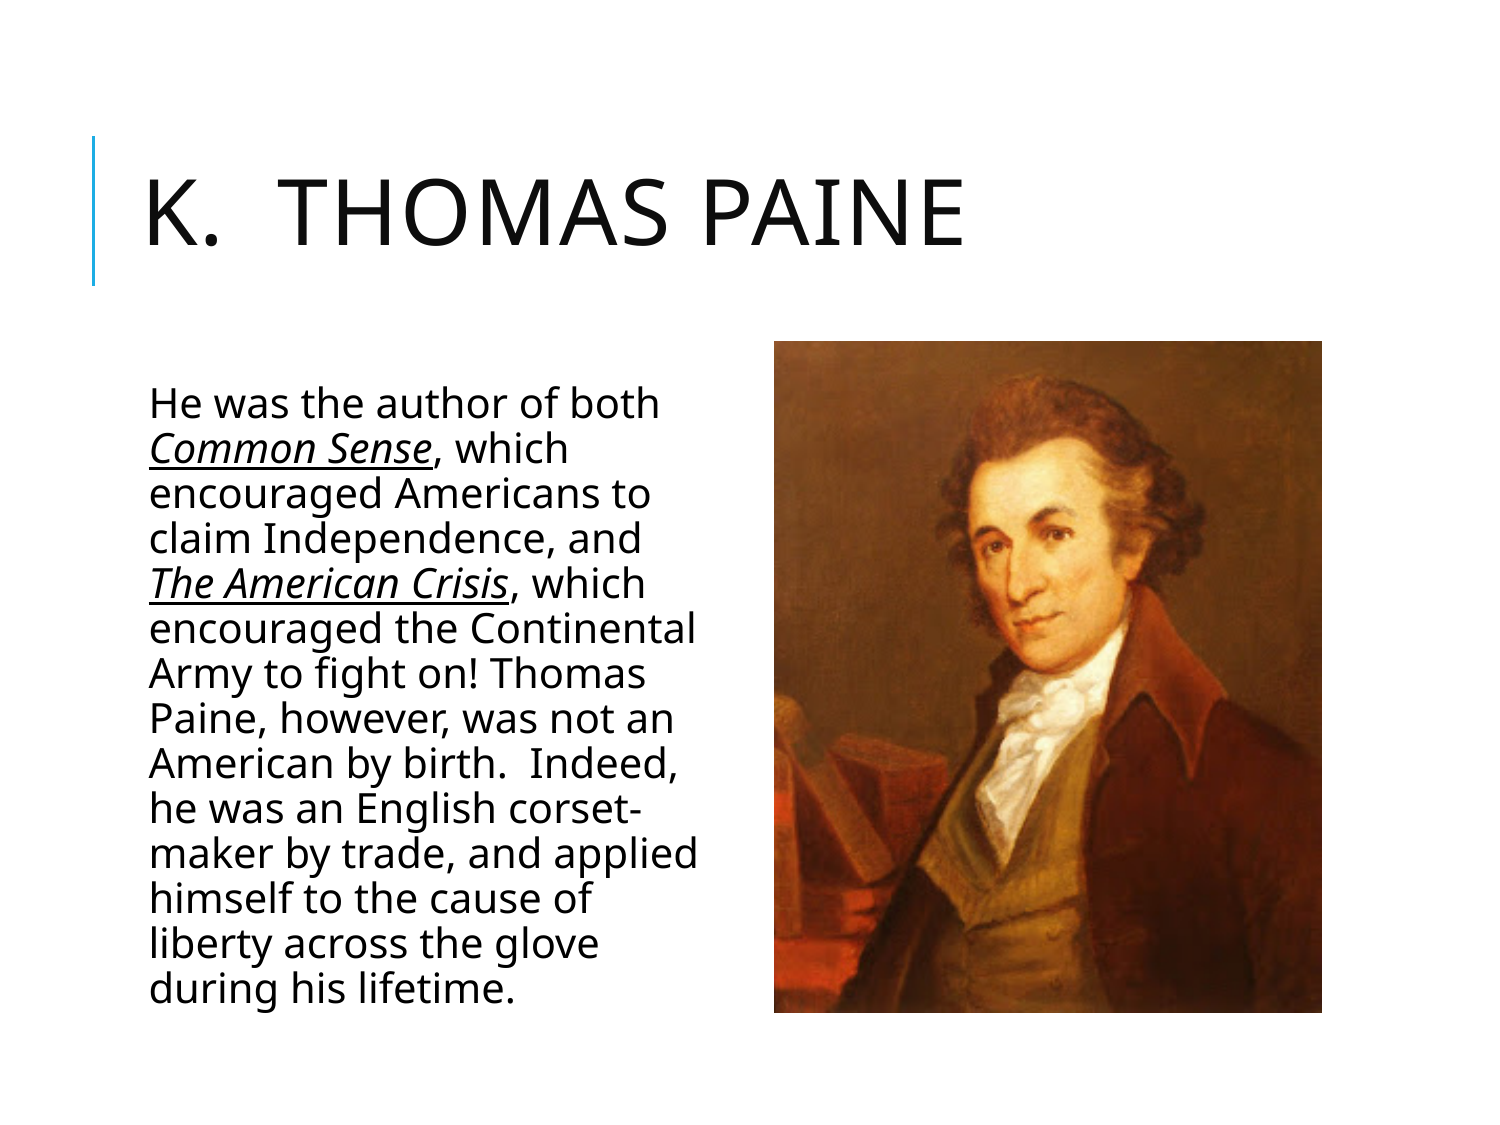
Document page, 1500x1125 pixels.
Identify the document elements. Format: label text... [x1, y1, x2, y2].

list He was the author of both Common Sense, which encouraged Americans to claim Independence, and The American Crisis, which encouraged the Continental Army to fight on! Thomas Paine, however, was not an American by birth. Indeed, he was an English corset-maker by trade, and applied himself to the cause of liberty across the glove during his lifetime. [126, 375, 711, 1035]
title K. Thomas PAine [126, 96, 1322, 342]
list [774, 341, 1322, 1013]
